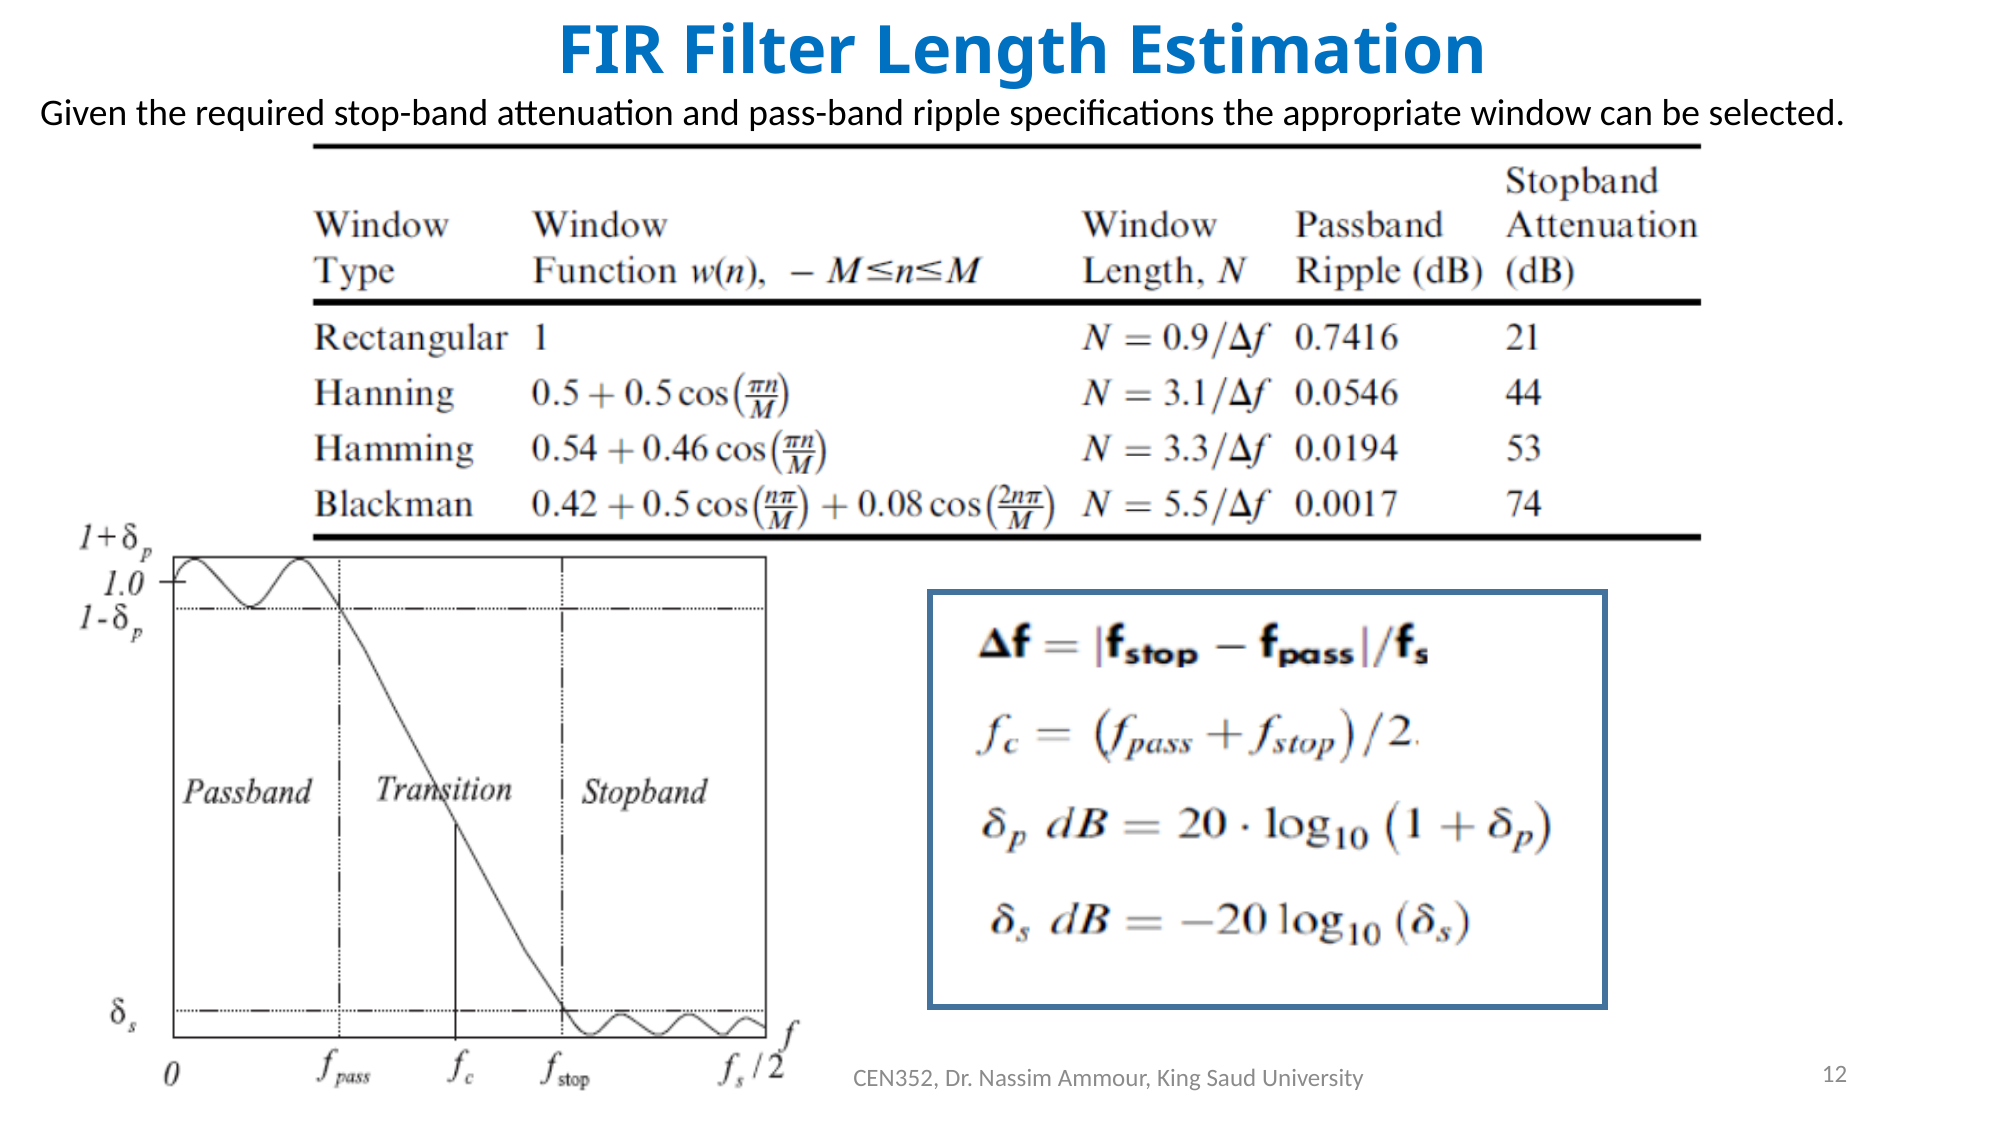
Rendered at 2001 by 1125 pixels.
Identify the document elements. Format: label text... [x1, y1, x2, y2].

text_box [929, 591, 1606, 1008]
text_box Given the required stop-band attenuation and pass-band ripple specifications the appropriate window can be selected. [25, 73, 1975, 140]
footer CEN352, Dr. Nassim Ammour, King Saud University [771, 1046, 1447, 1107]
picture [55, 135, 1715, 1103]
text_box FIR Filter Length Estimation [542, 0, 1503, 73]
slide_number 12 [1412, 1042, 1863, 1103]
